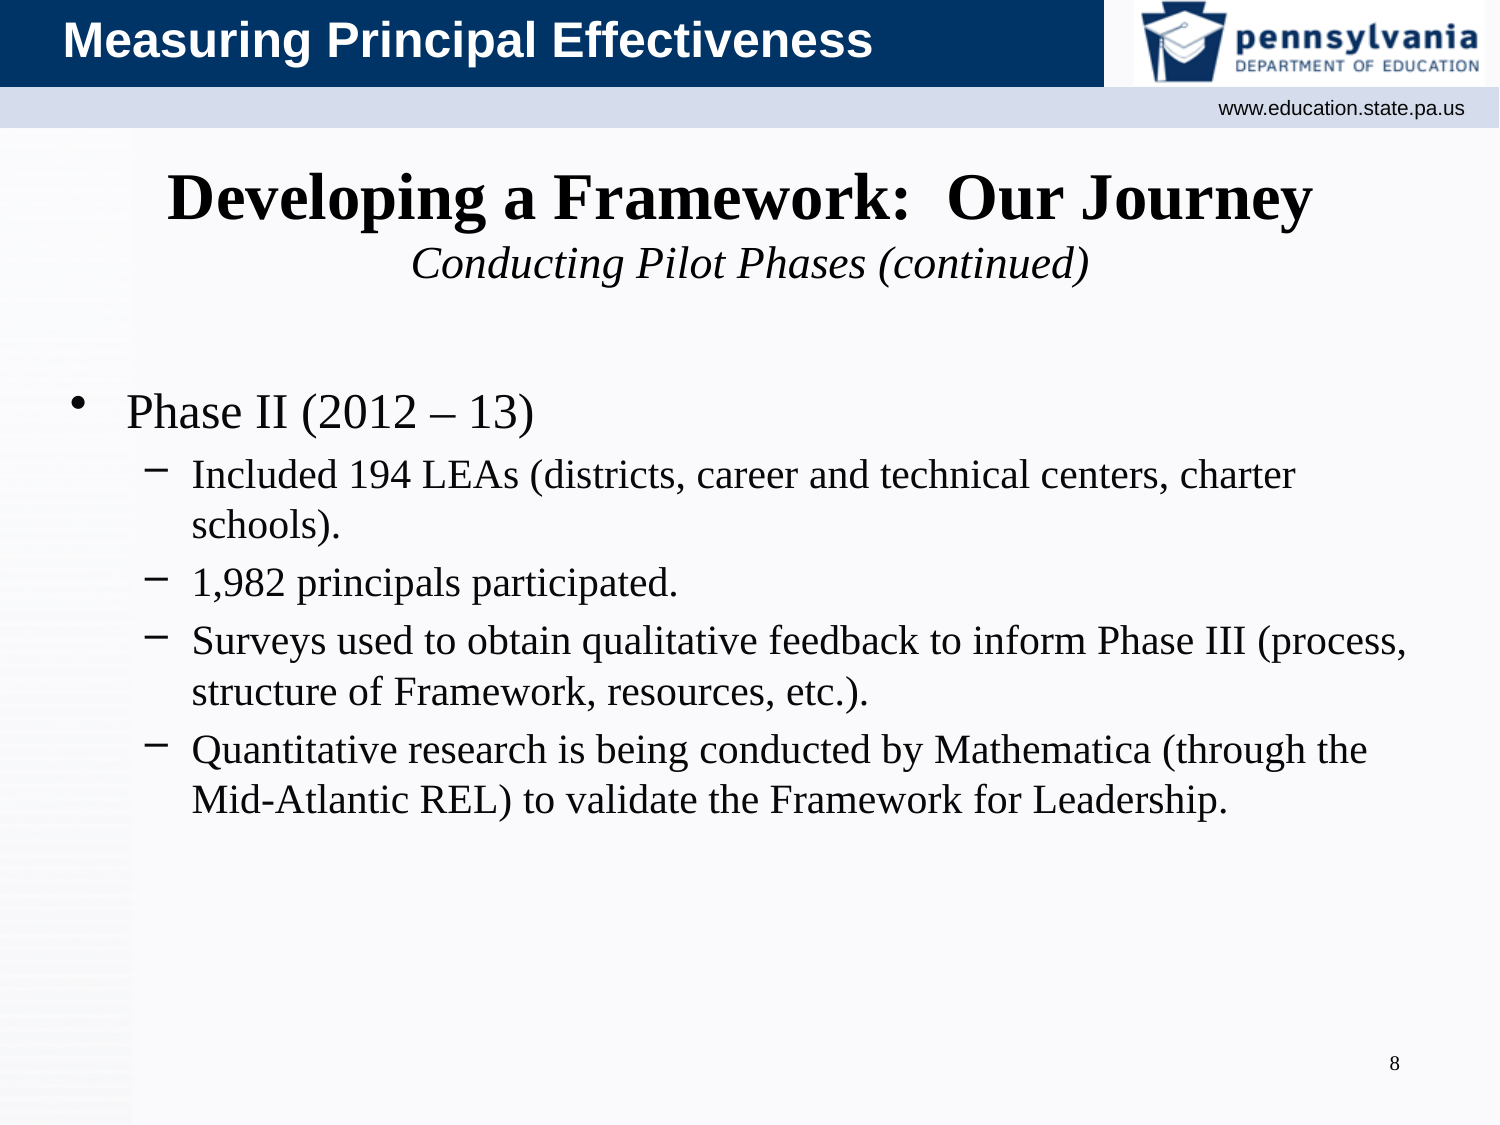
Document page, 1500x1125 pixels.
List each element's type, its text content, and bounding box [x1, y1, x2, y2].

title Developing a Framework: Our Journey Conducting Pilot Phases (continued) [26, 145, 1475, 345]
text_box 8 [1374, 1042, 1444, 1103]
picture [0, 0, 1500, 1125]
list Phase II (2012 – 13) Included 194 LEAs (districts, career and technical centers, charter schools). 1,982 principals participated. Surveys used to obtain qualitative feedback to inform Phase III (process, structure of Framework, resources, etc.). Quantitative research is being conducted by Mathematica (through the Mid-Atlantic REL) to validate the Framework for Leadership. [54, 325, 1471, 1099]
